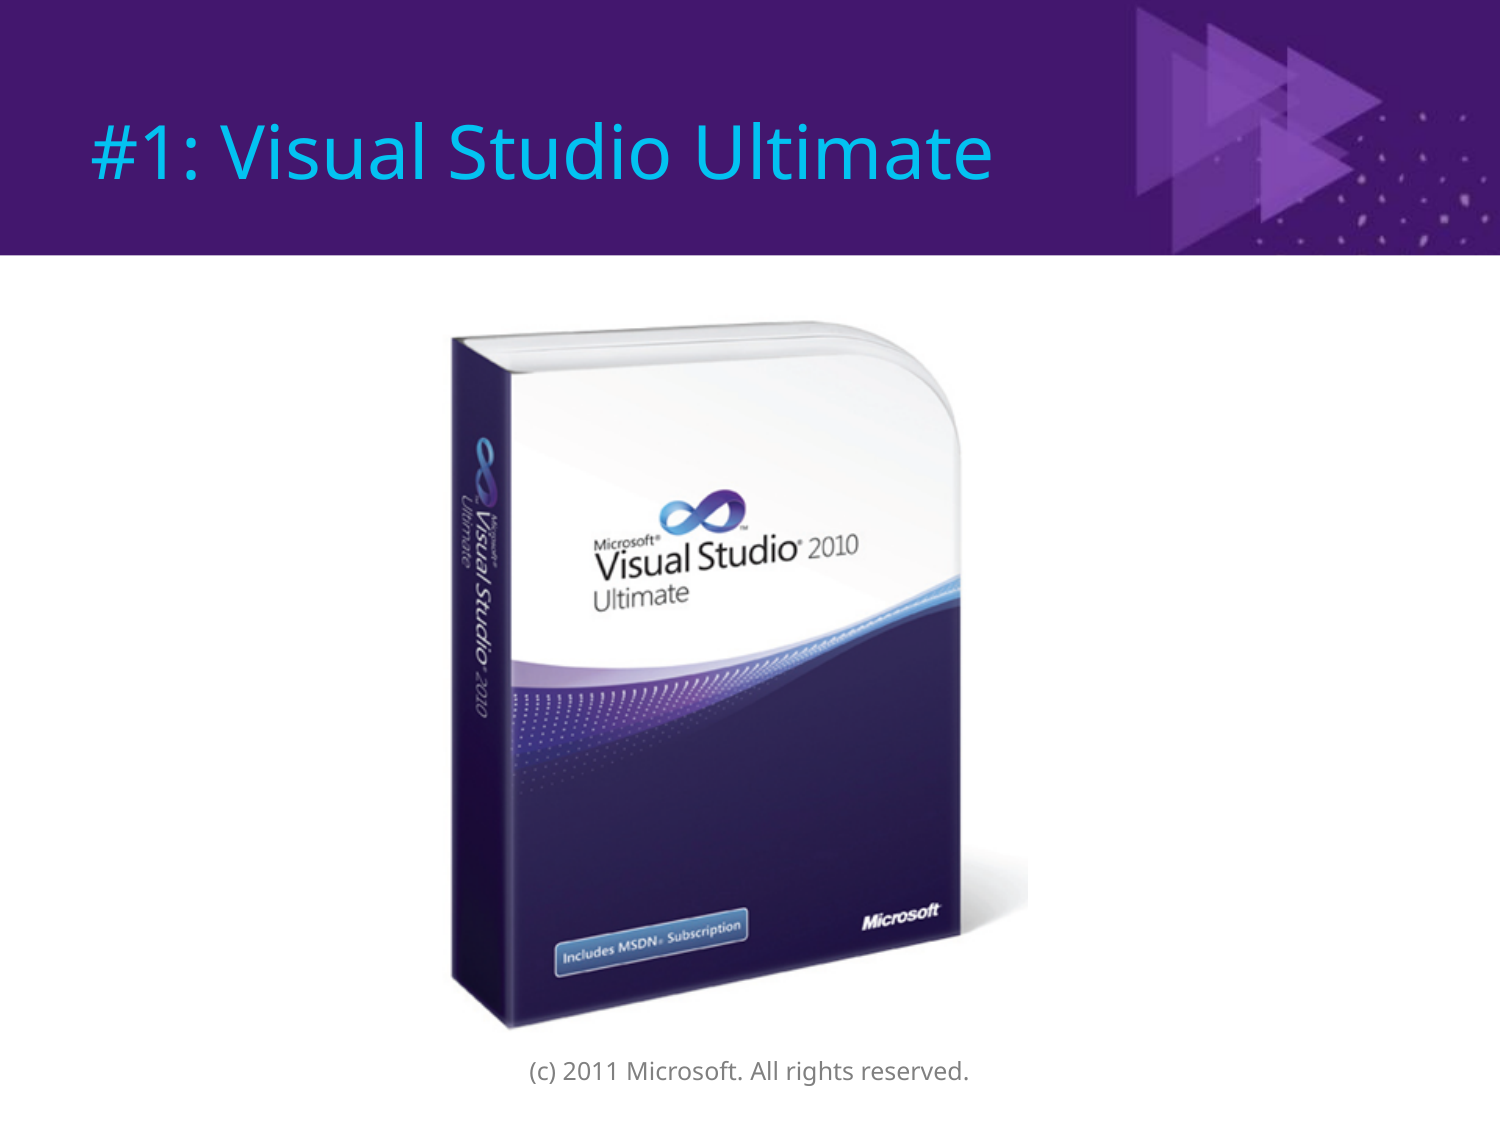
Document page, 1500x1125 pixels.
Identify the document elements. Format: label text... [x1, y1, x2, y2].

title #1: Visual Studio Ultimate [75, 56, 1425, 244]
footer (c) 2011 Microsoft. All rights reserved. [512, 1060, 988, 1103]
picture [0, 0, 1500, 255]
picture [407, 302, 1028, 1053]
